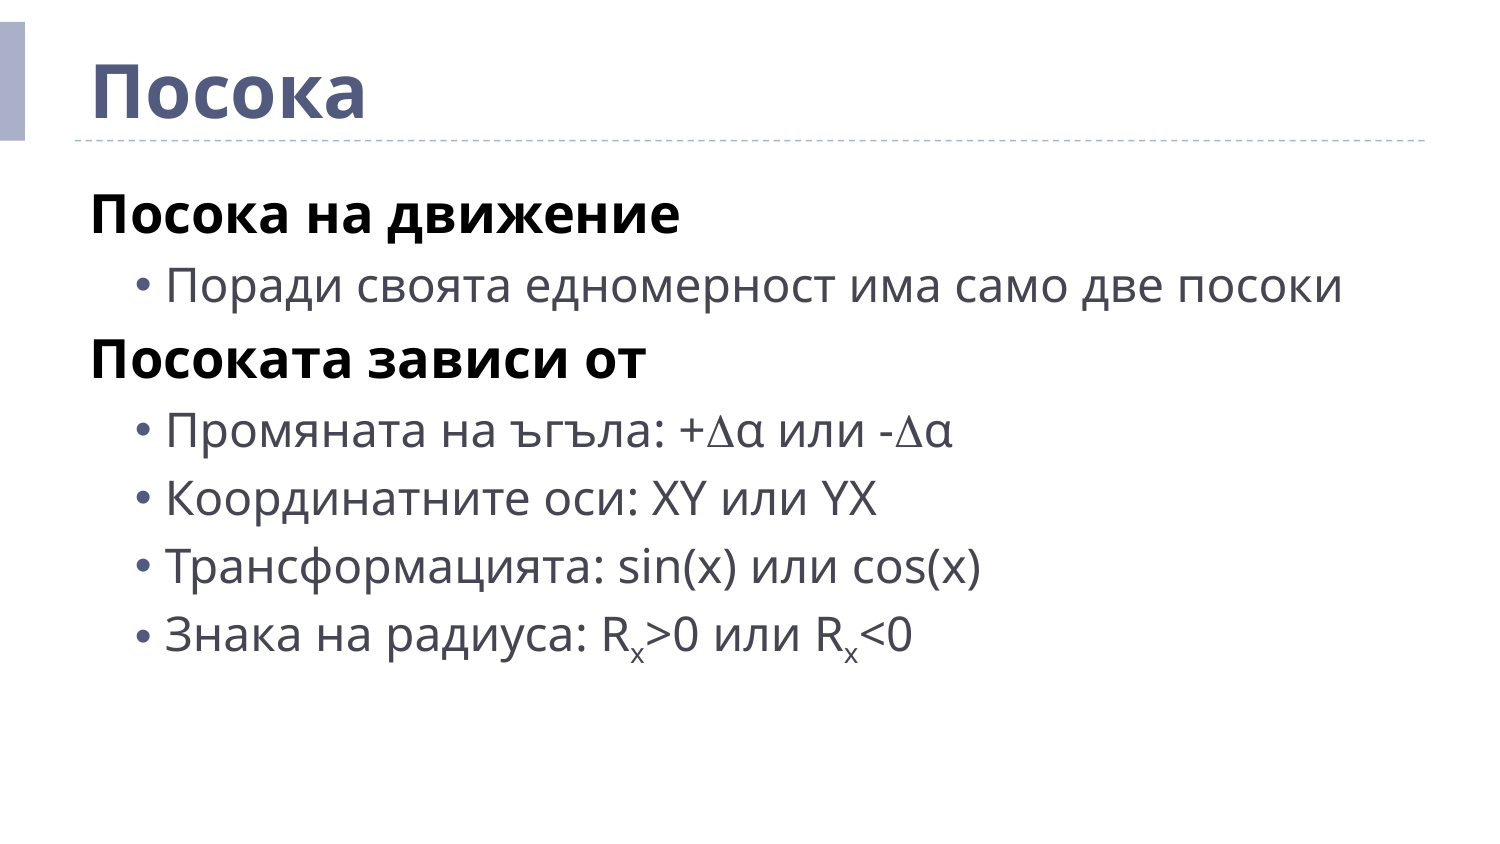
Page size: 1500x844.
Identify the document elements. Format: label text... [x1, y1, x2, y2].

list Посока на движение Поради своята едномерност има само две посоки Посоката зависи от Промяната на ъгъла: +α или -α Координатните оси: XY или YX Трансформацията: sin(x) или cos(x) Знака на радиуса: Rx>0 или Rx<0 [75, 171, 1475, 835]
title Посока [75, 18, 1475, 141]
